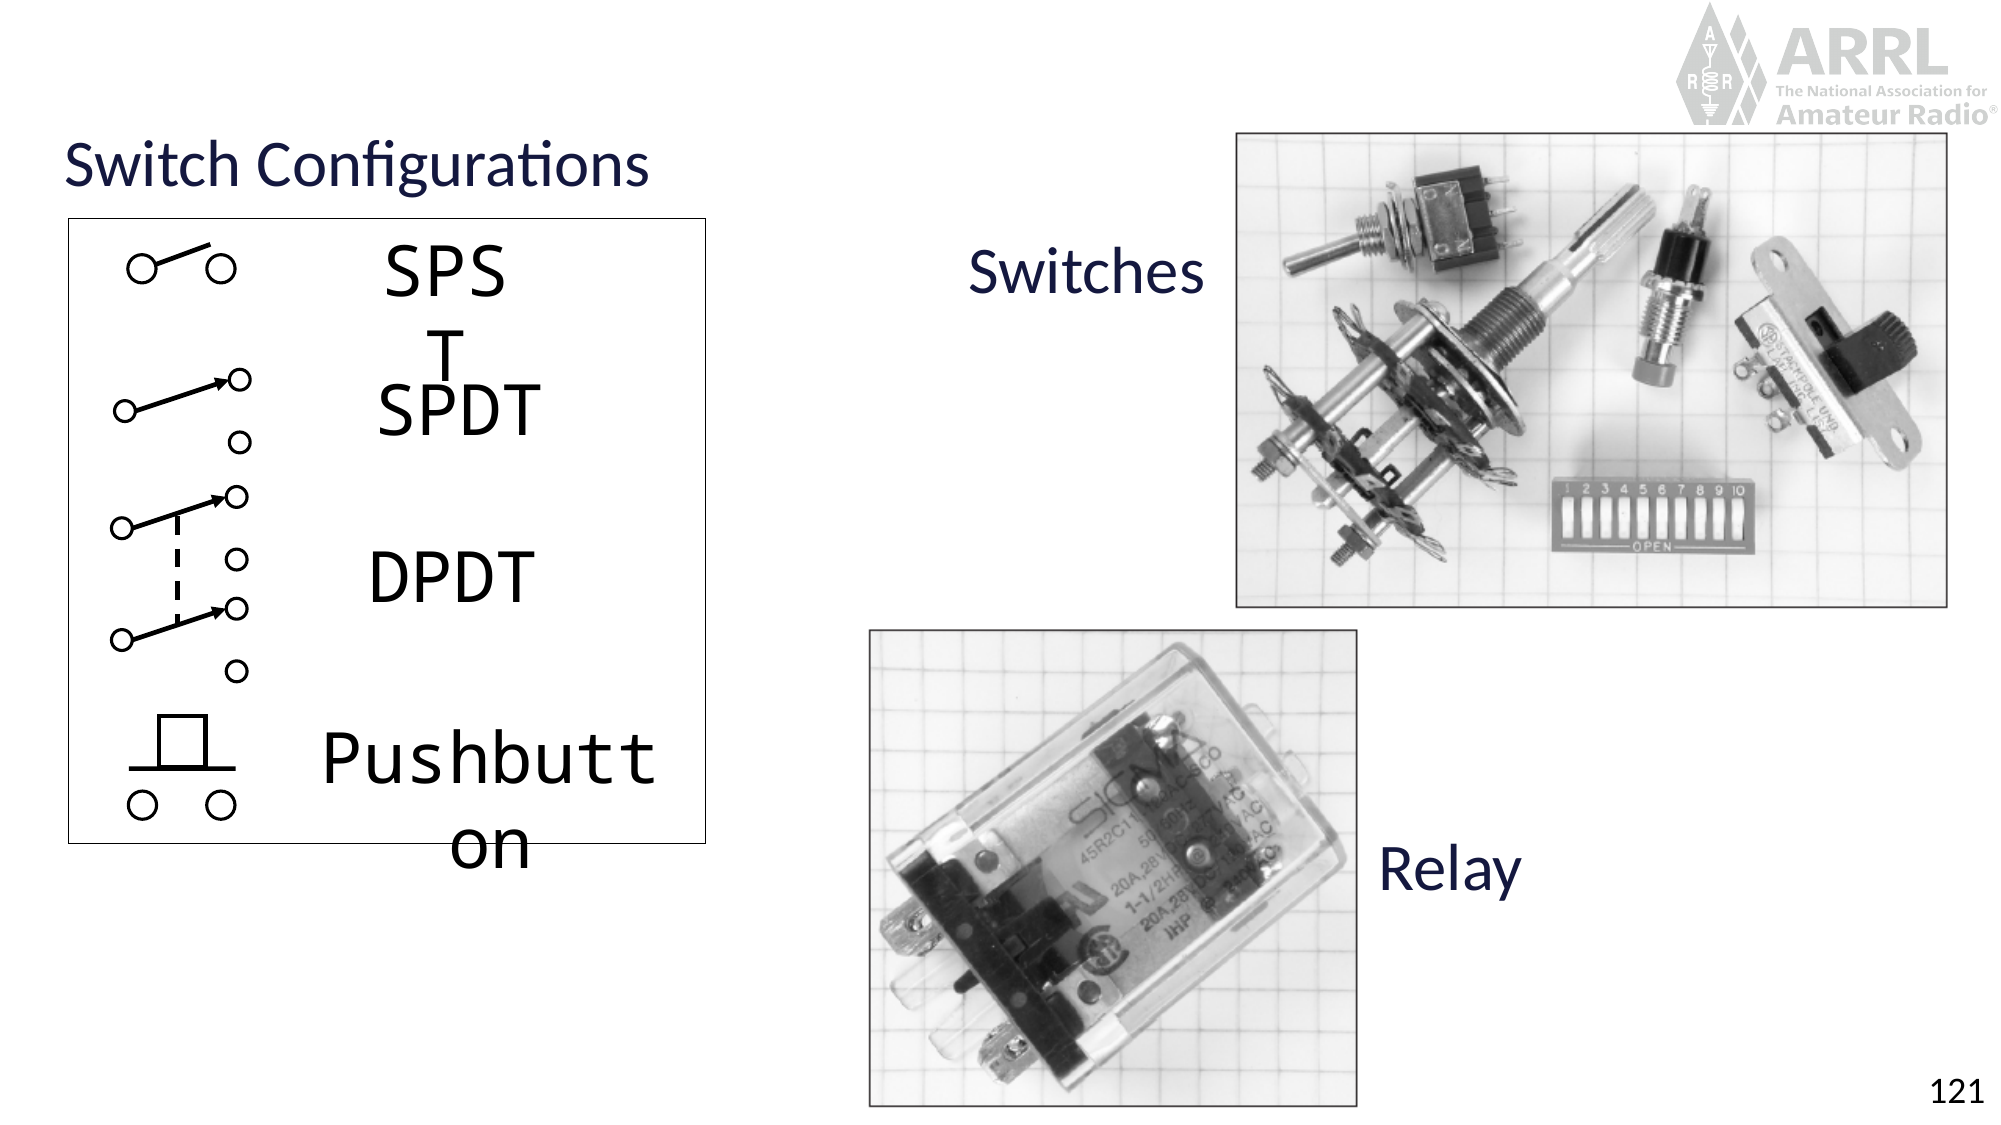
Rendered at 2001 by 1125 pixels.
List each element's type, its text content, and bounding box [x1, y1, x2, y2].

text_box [68, 218, 706, 844]
text_box Switches [927, 218, 1220, 326]
picture [863, 625, 1364, 1112]
picture [1225, 0, 2000, 614]
title Switch Configurations [49, 111, 687, 219]
text_box Relay [1364, 815, 1656, 922]
